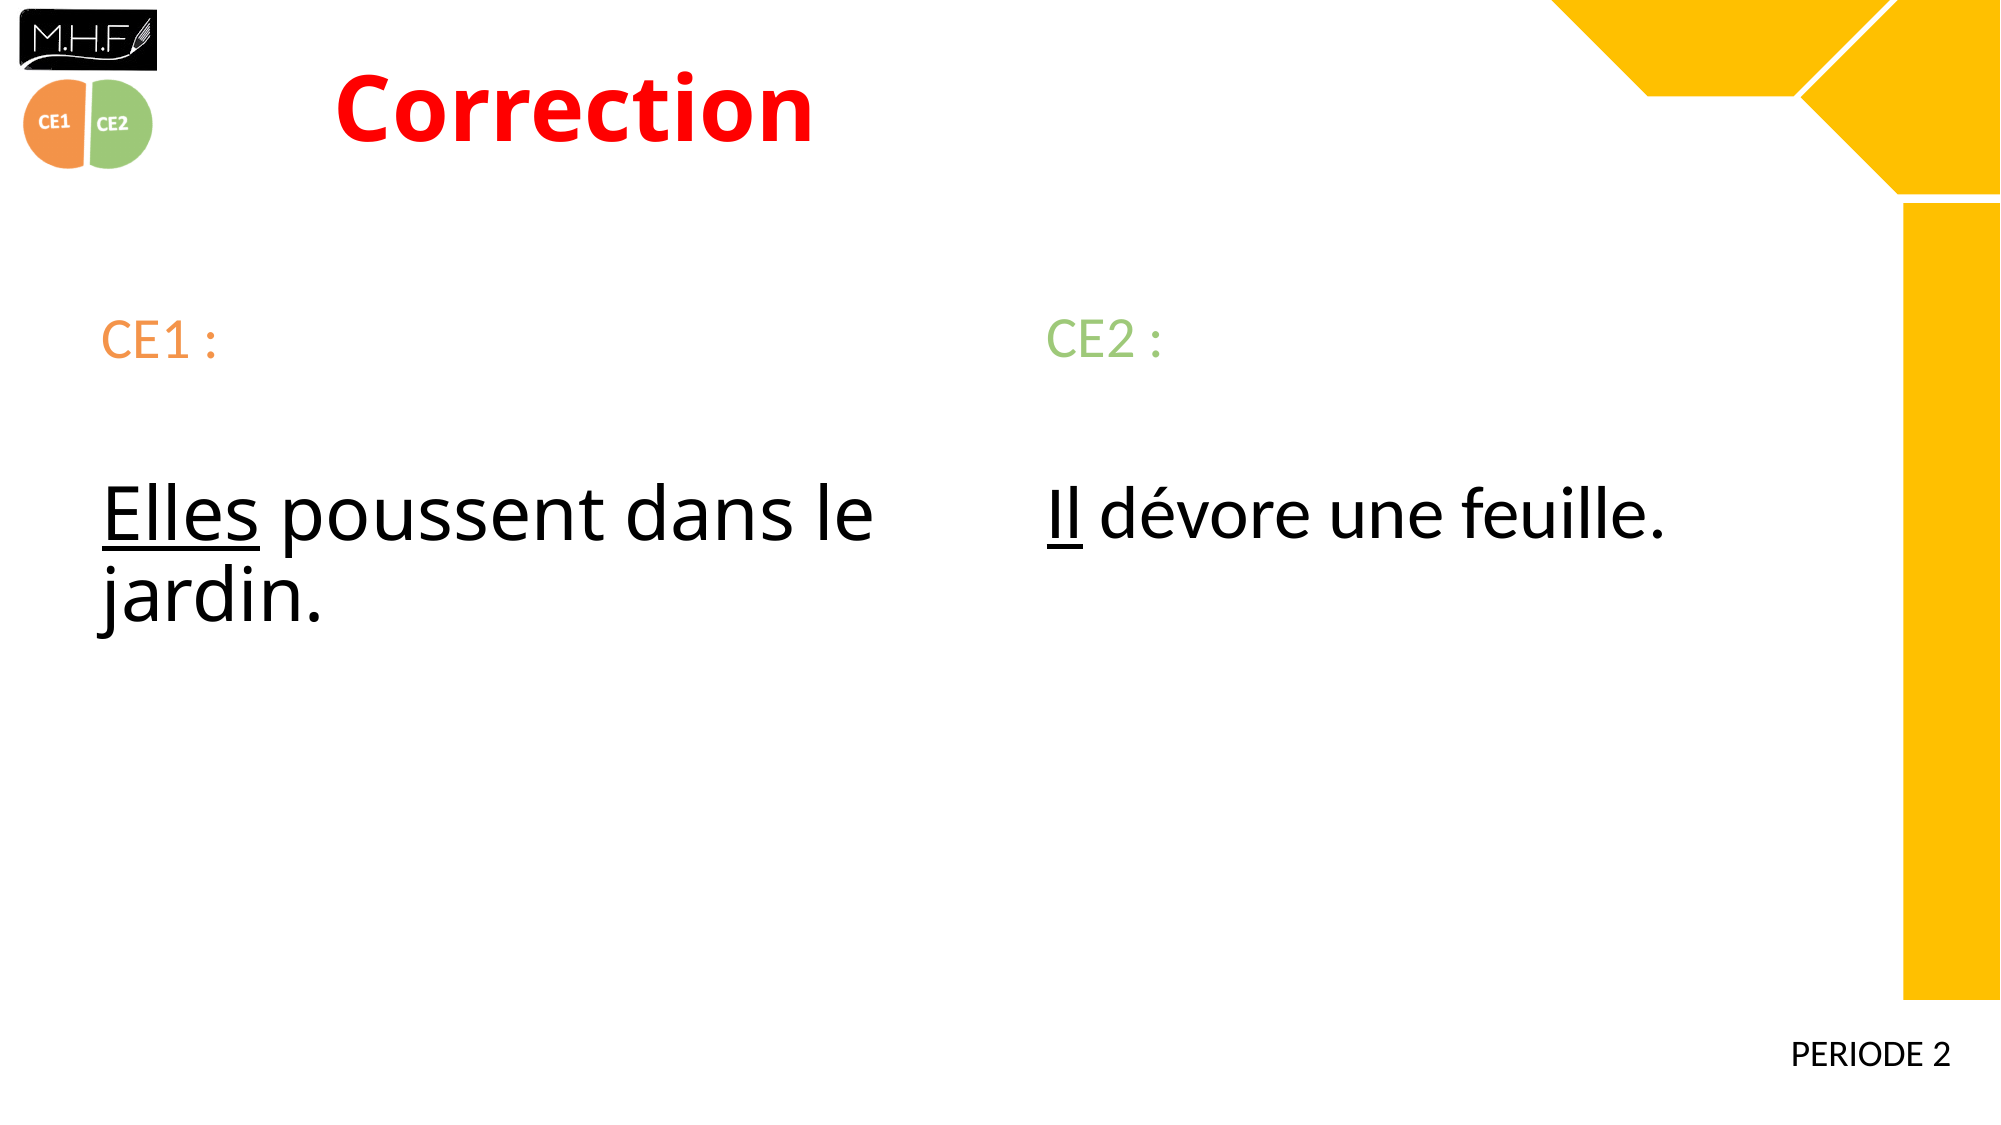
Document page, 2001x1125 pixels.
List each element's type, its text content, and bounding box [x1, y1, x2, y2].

list CE1 : Elles poussent dans le jardin. [86, 300, 897, 1015]
title Correction [318, 3, 1865, 221]
text_box [1549, 0, 1892, 98]
text_box CE2 : Il dévore une feuille. [1031, 299, 1853, 1014]
text_box [1902, 202, 2000, 1001]
text_box PERIODE 2 [1362, 1021, 1967, 1125]
picture [1, 7, 177, 207]
text_box [1799, 0, 2000, 196]
